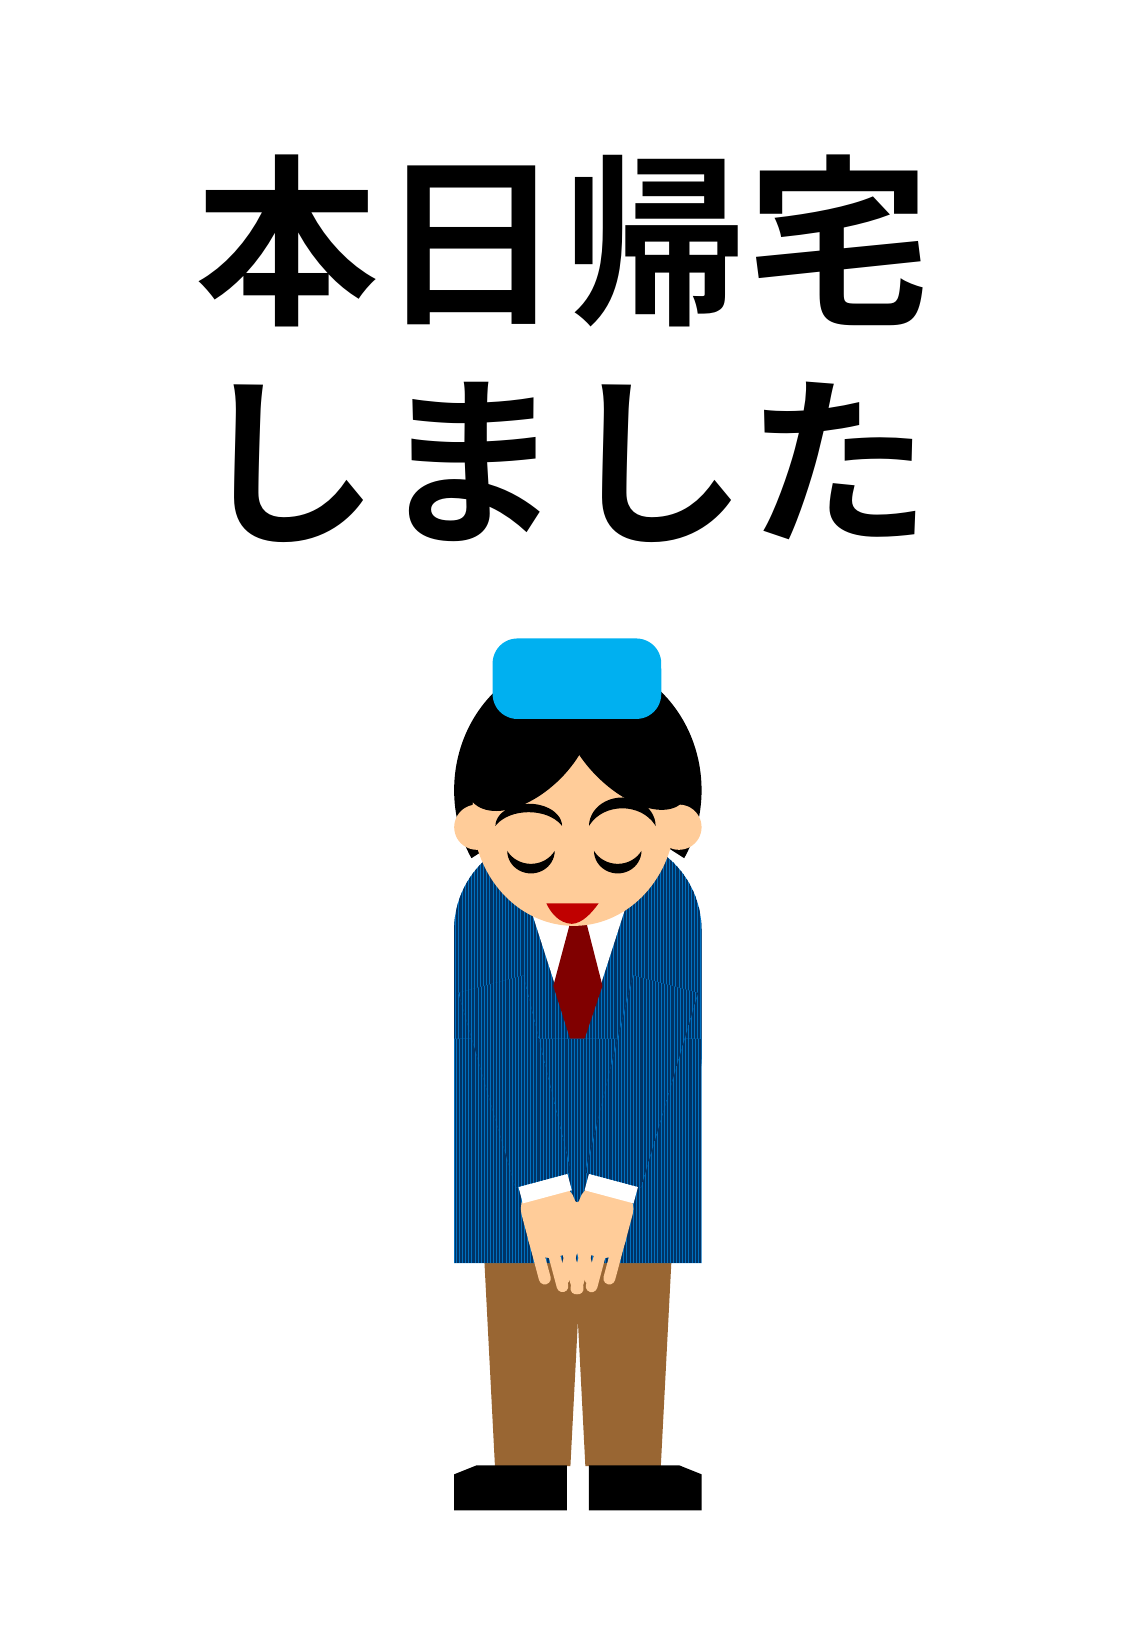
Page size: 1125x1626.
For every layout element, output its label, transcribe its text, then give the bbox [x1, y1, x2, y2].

text_box 本日帰宅 しました [1, 120, 1125, 575]
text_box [449, 638, 702, 1511]
